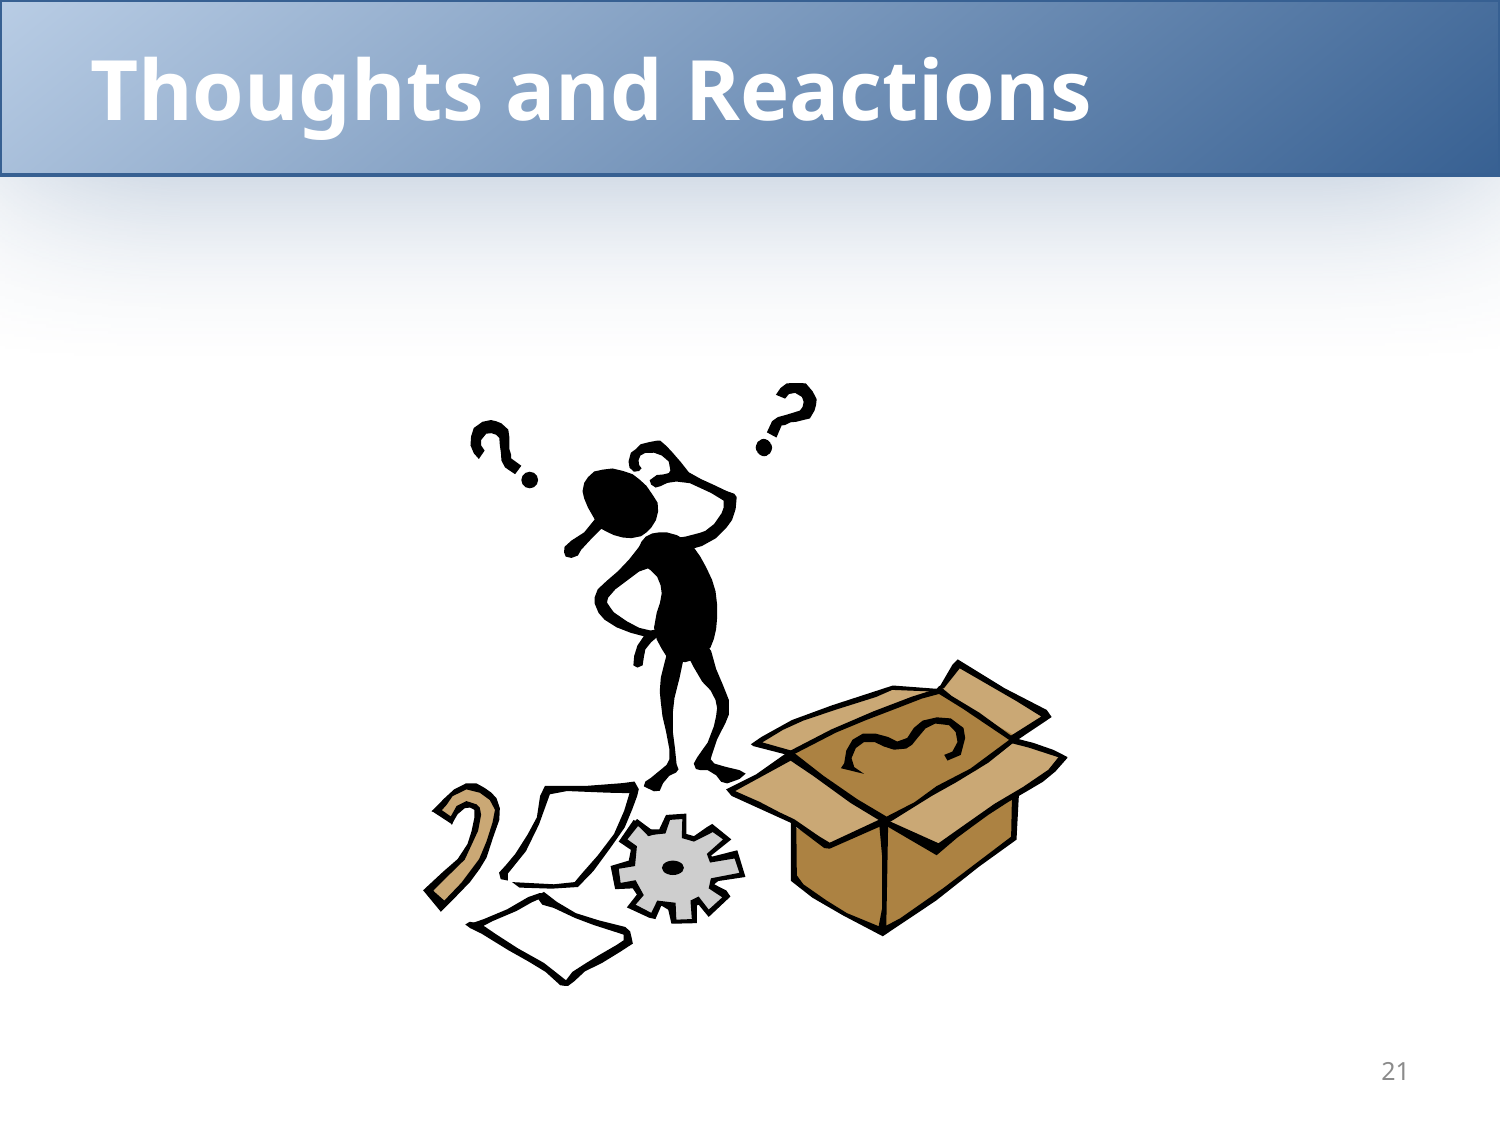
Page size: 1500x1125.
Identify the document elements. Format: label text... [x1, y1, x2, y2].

slide_number 21 [1074, 1042, 1425, 1103]
title Thoughts and Reactions [75, 0, 1350, 175]
picture [422, 383, 1068, 986]
